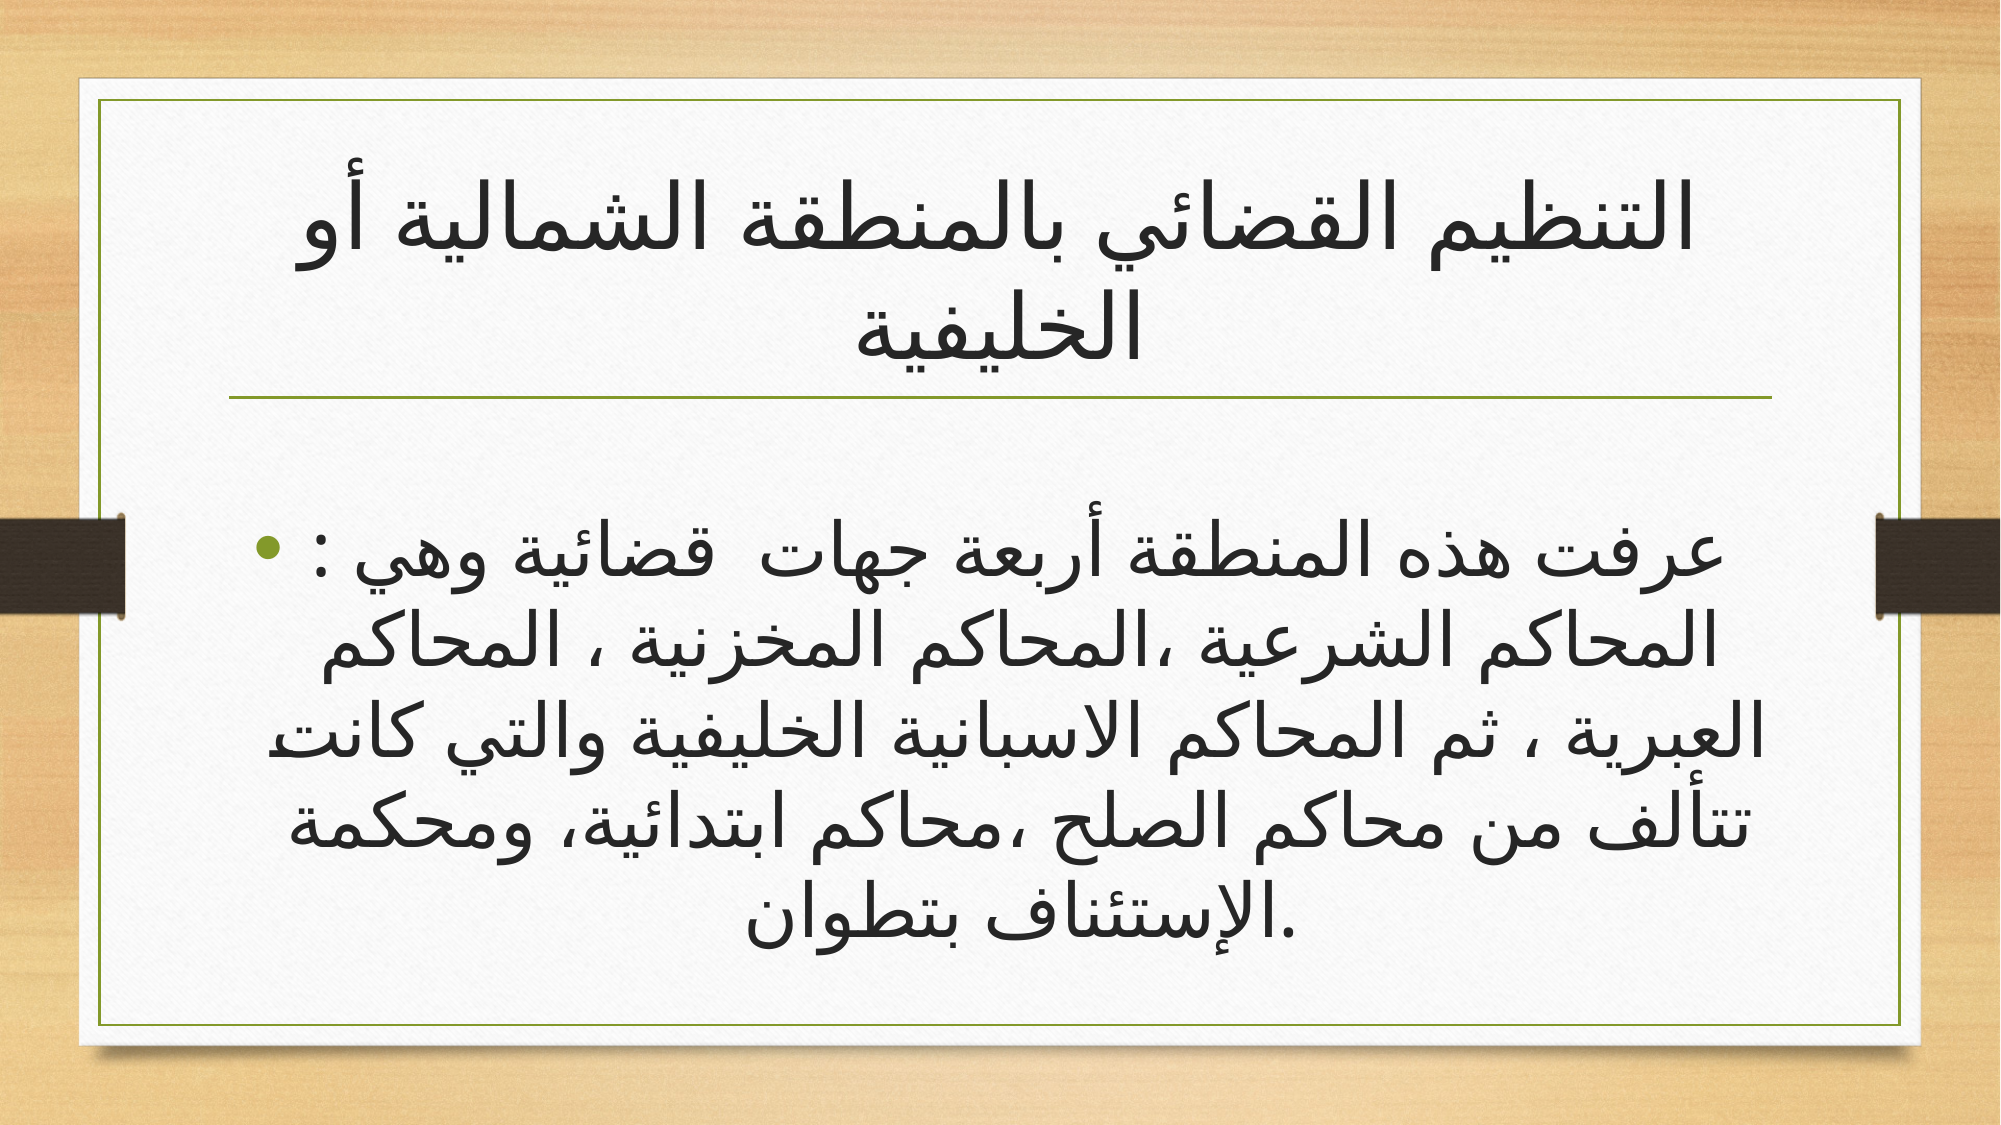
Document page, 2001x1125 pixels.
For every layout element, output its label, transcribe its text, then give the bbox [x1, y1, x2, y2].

picture [0, 0, 2001, 1125]
title التنظيم القضائي بالمنطقة الشمالية أو الخليفية [212, 161, 1788, 375]
list عرفت هذه المنطقة أربعة جهات قضائية وهي : المحاكم الشرعية ،المحاكم المخزنية ، المحاكم العبرية ، ثم المحاكم الاسبانية الخليفية والتي كانت تتألف من محاكم الصلح ،محاكم ابتدائية، ومحكمة الإستئناف بتطوان. [212, 419, 1788, 964]
